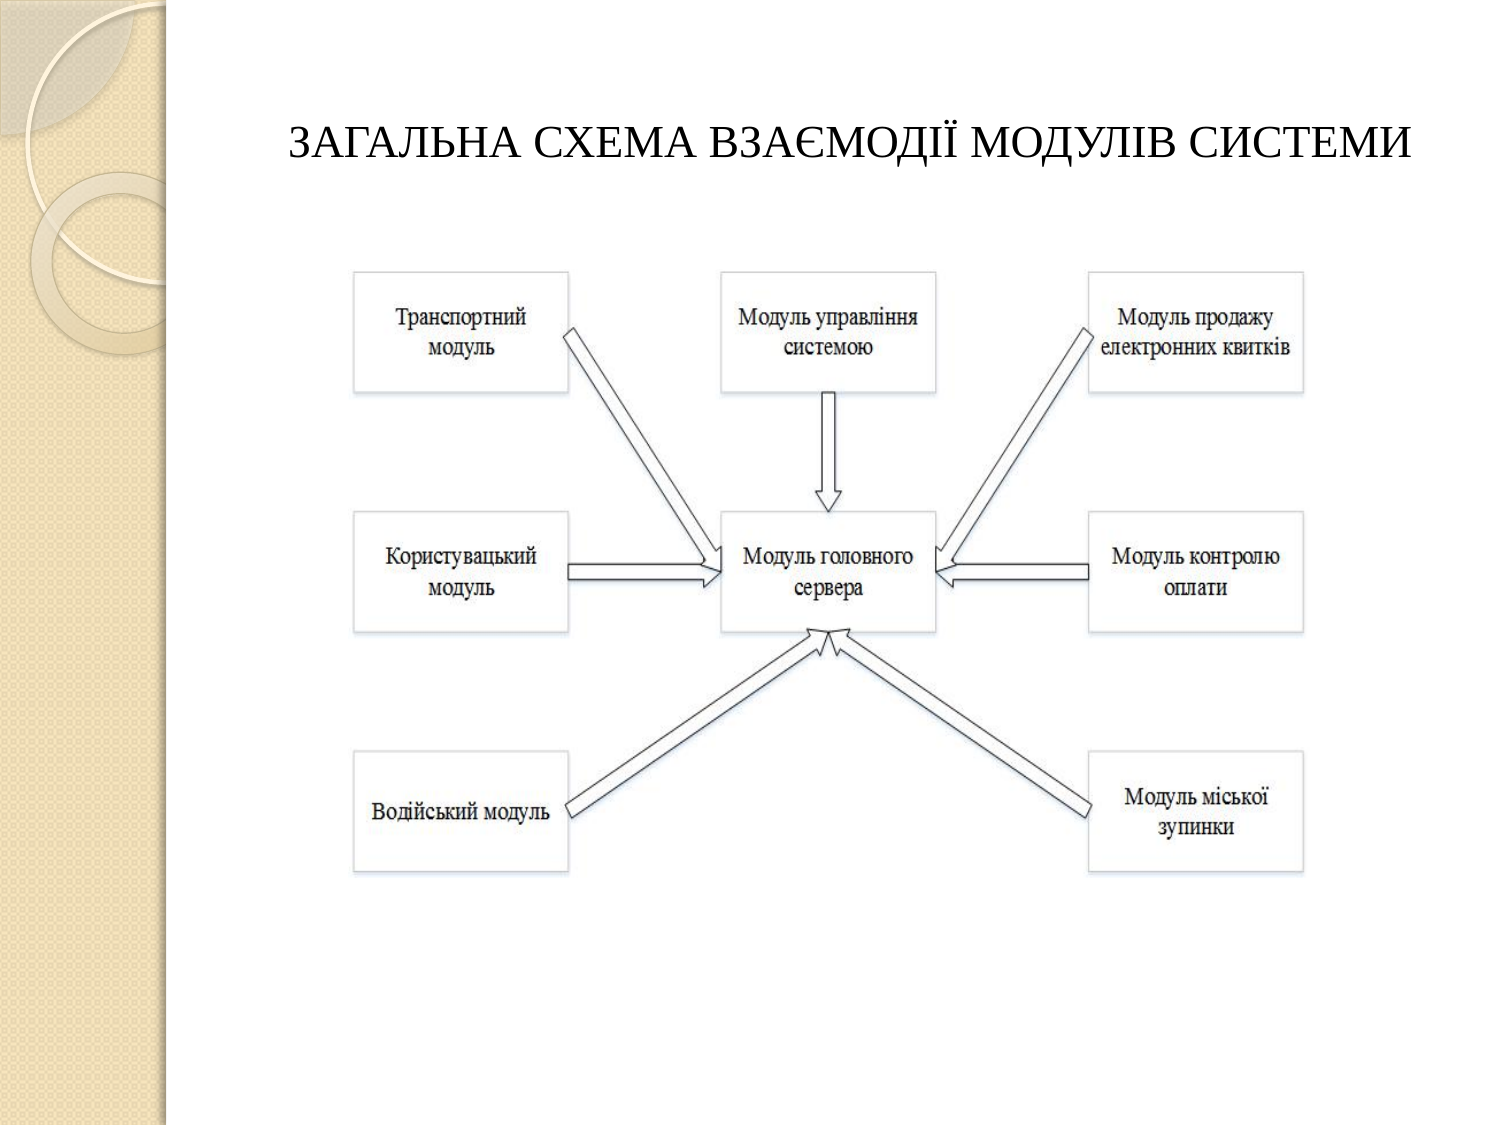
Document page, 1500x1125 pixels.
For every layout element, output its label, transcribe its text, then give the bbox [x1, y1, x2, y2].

picture [348, 268, 1310, 882]
title ЗАГАЛЬНА СХЕМА ВЗАЄМОДІЇ МОДУЛІВ СИСТЕМИ [235, 45, 1466, 233]
